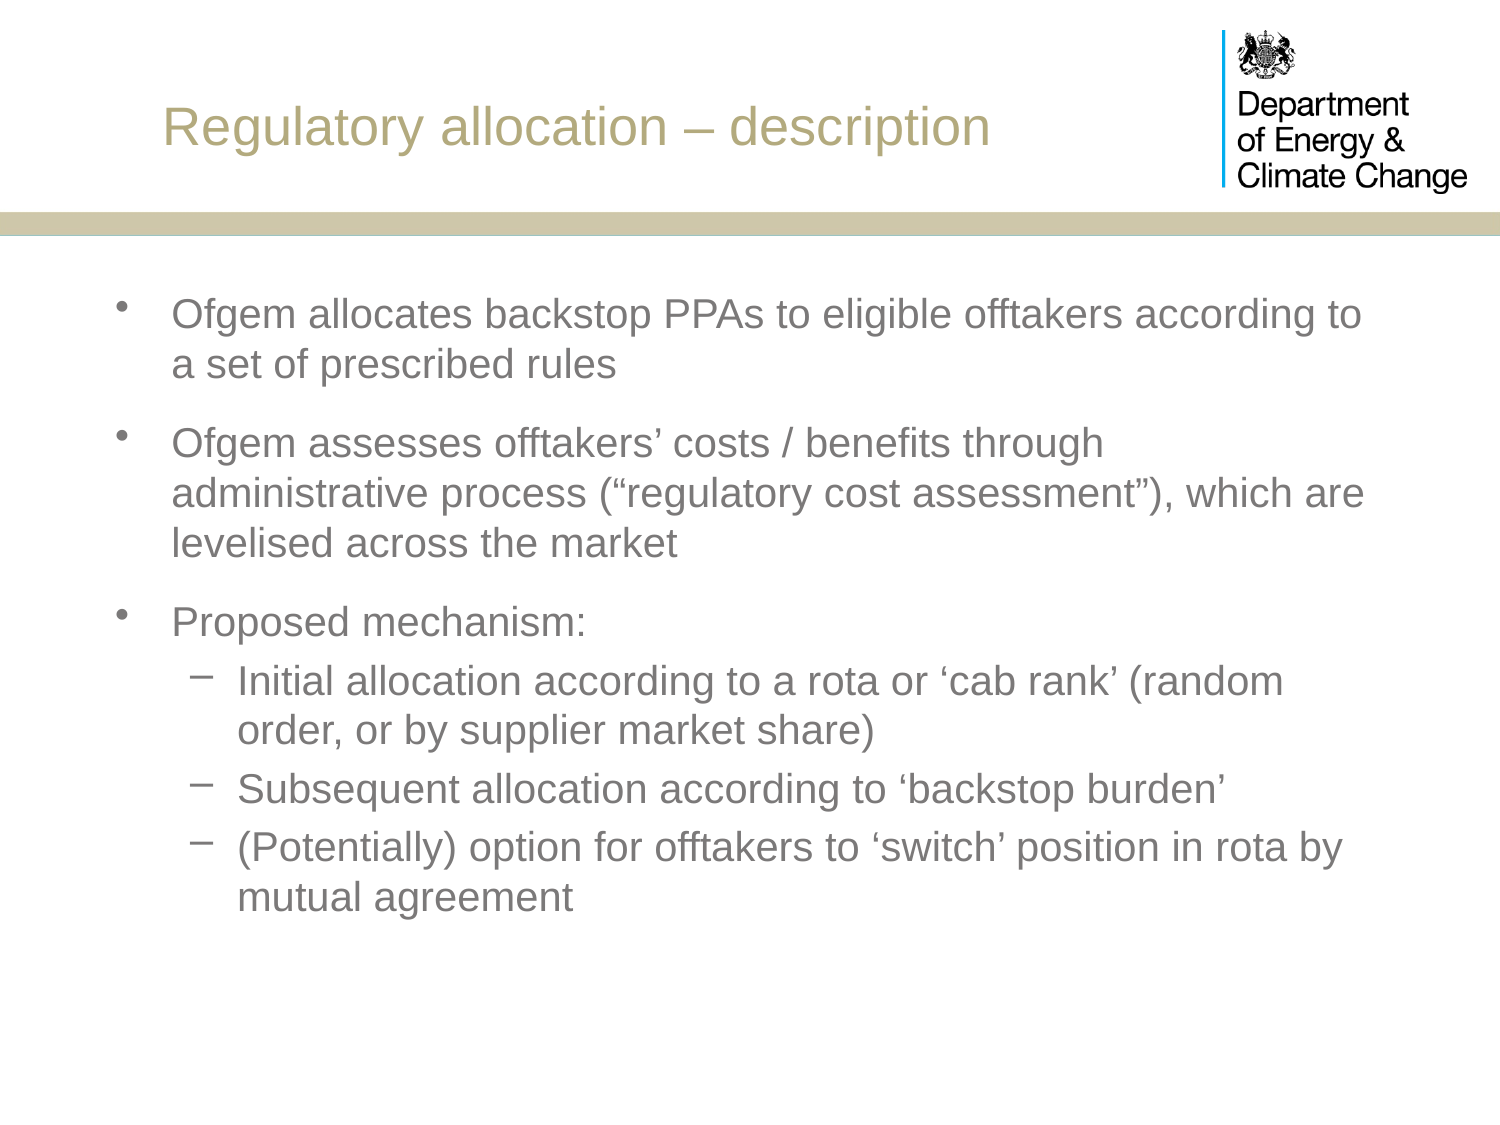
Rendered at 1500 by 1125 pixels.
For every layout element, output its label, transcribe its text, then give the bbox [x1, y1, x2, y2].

picture [1222, 30, 1467, 194]
picture [0, 208, 1500, 236]
title Regulatory allocation – description [147, 83, 1164, 167]
list Ofgem allocates backstop PPAs to eligible offtakers according to a set of prescribed rules Ofgem assesses offtakers’ costs / benefits through administrative process (“regulatory cost assessment”), which are levelised across the market Proposed mechanism: Initial allocation according to a rota or ‘cab rank’ (random order, or by supplier market share) Subsequent allocation according to ‘backstop burden’ (Potentially) option for offtakers to ‘switch’ position in rota by mutual agreement [100, 278, 1389, 1036]
